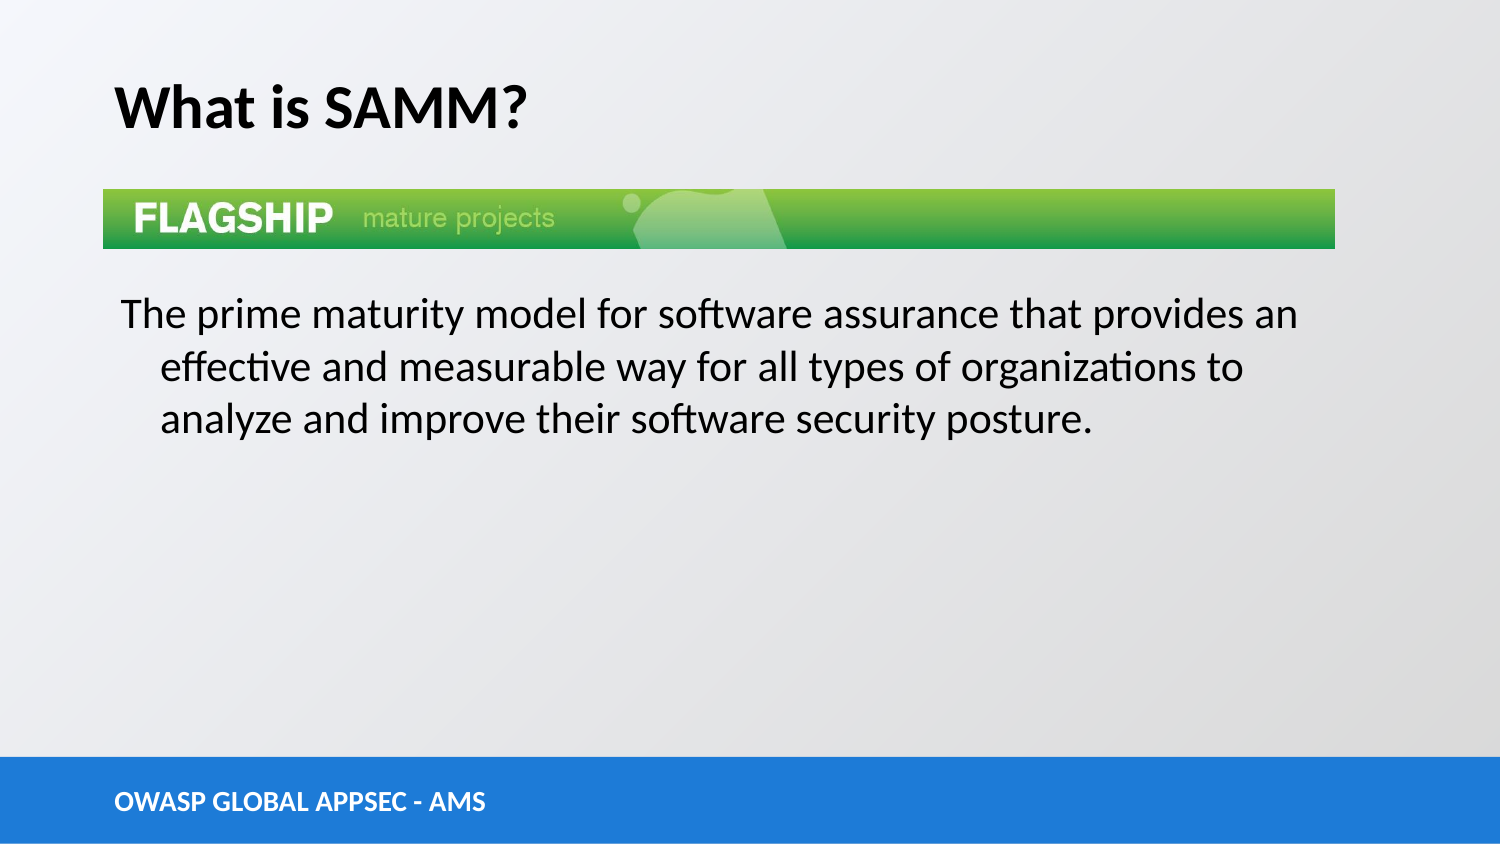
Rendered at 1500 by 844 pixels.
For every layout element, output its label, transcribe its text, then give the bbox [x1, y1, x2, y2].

title What is SAMM? [103, 26, 1397, 190]
list The prime maturity model for software assurance that provides an effective and measurable way for all types of organizations to analyze and improve their software security posture. [103, 256, 1335, 720]
picture [102, 189, 1336, 249]
